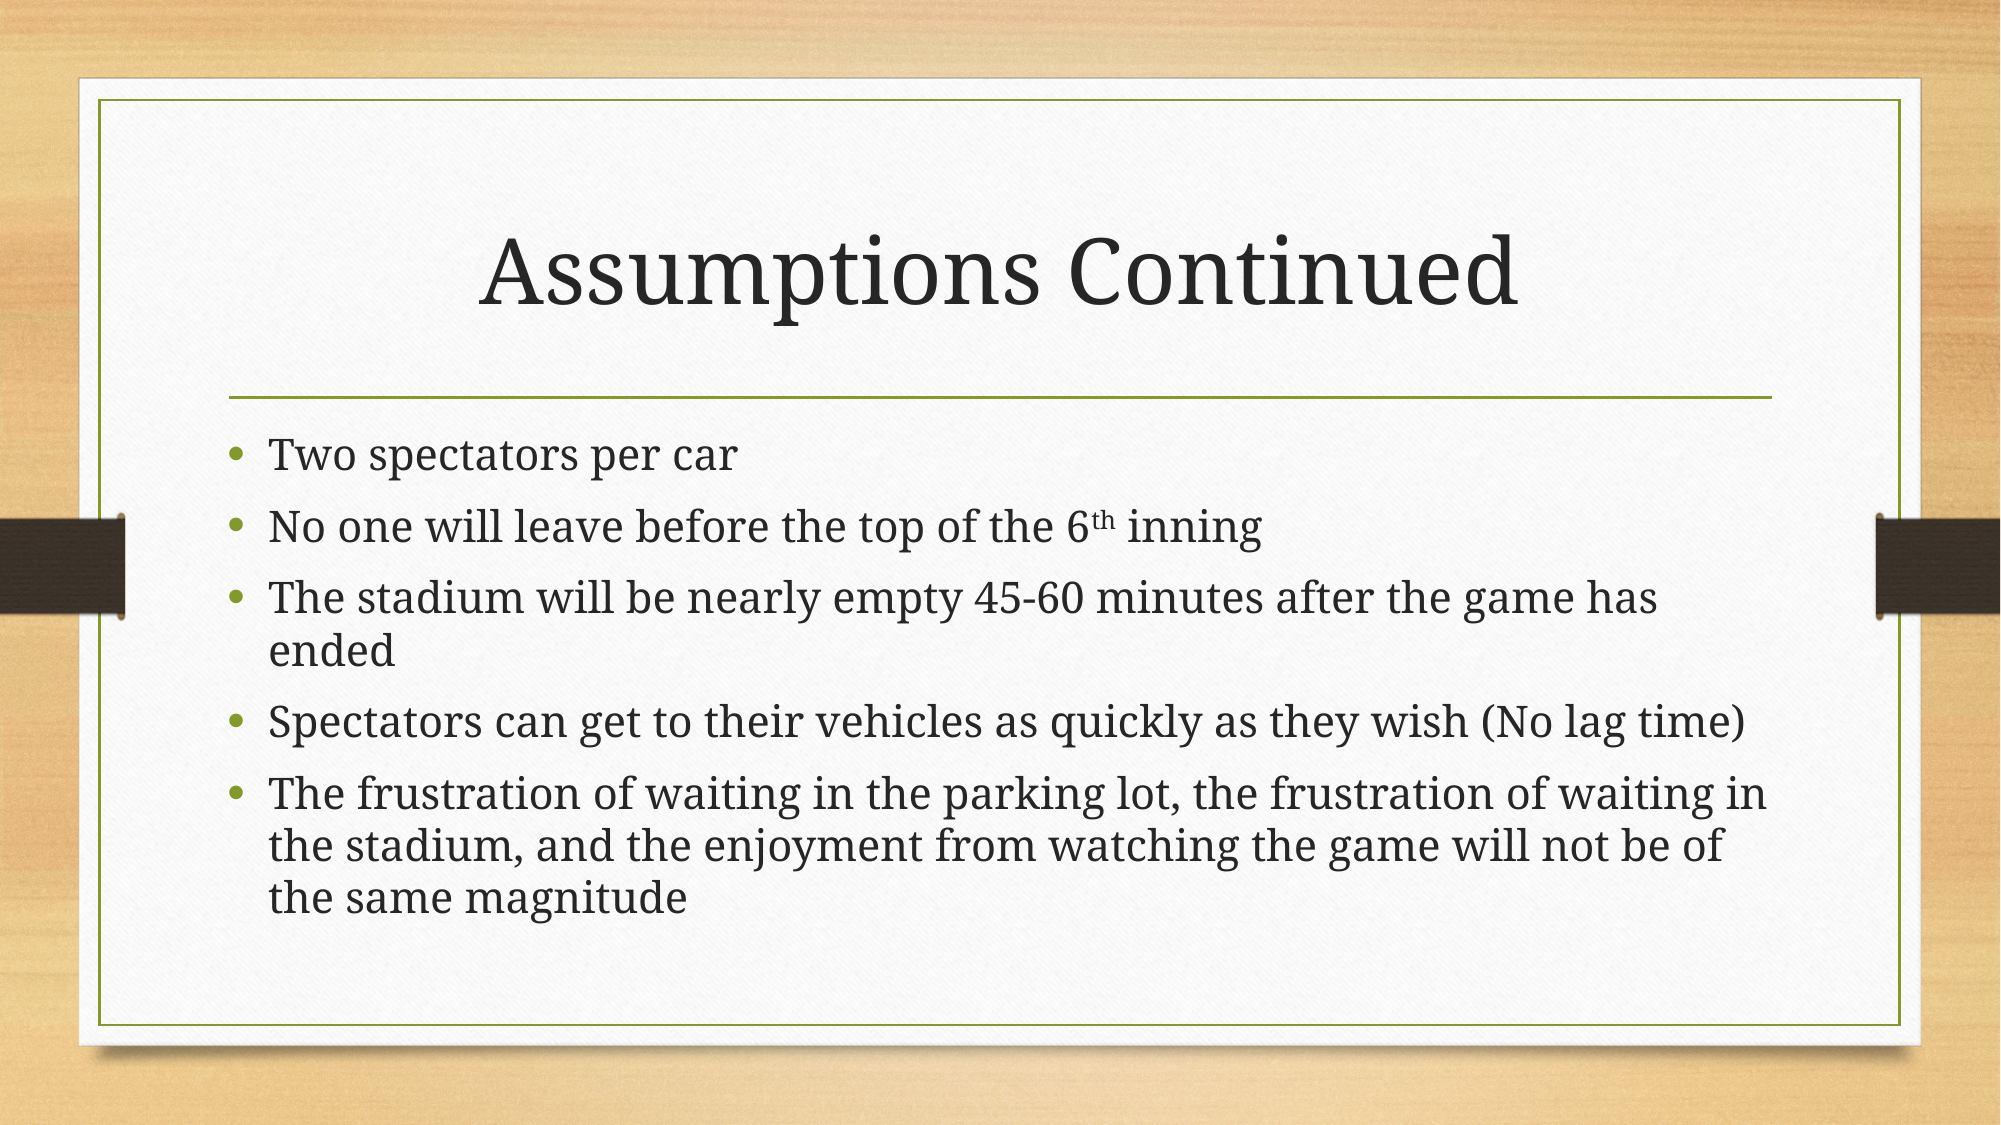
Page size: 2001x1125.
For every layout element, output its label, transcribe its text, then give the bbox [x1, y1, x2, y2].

title Assumptions Continued [212, 161, 1788, 375]
list Two spectators per car No one will leave before the top of the 6th inning The stadium will be nearly empty 45-60 minutes after the game has ended Spectators can get to their vehicles as quickly as they wish (No lag time) The frustration of waiting in the parking lot, the frustration of waiting in the stadium, and the enjoyment from watching the game will not be of the same magnitude [212, 419, 1788, 964]
picture [0, 0, 2001, 1125]
